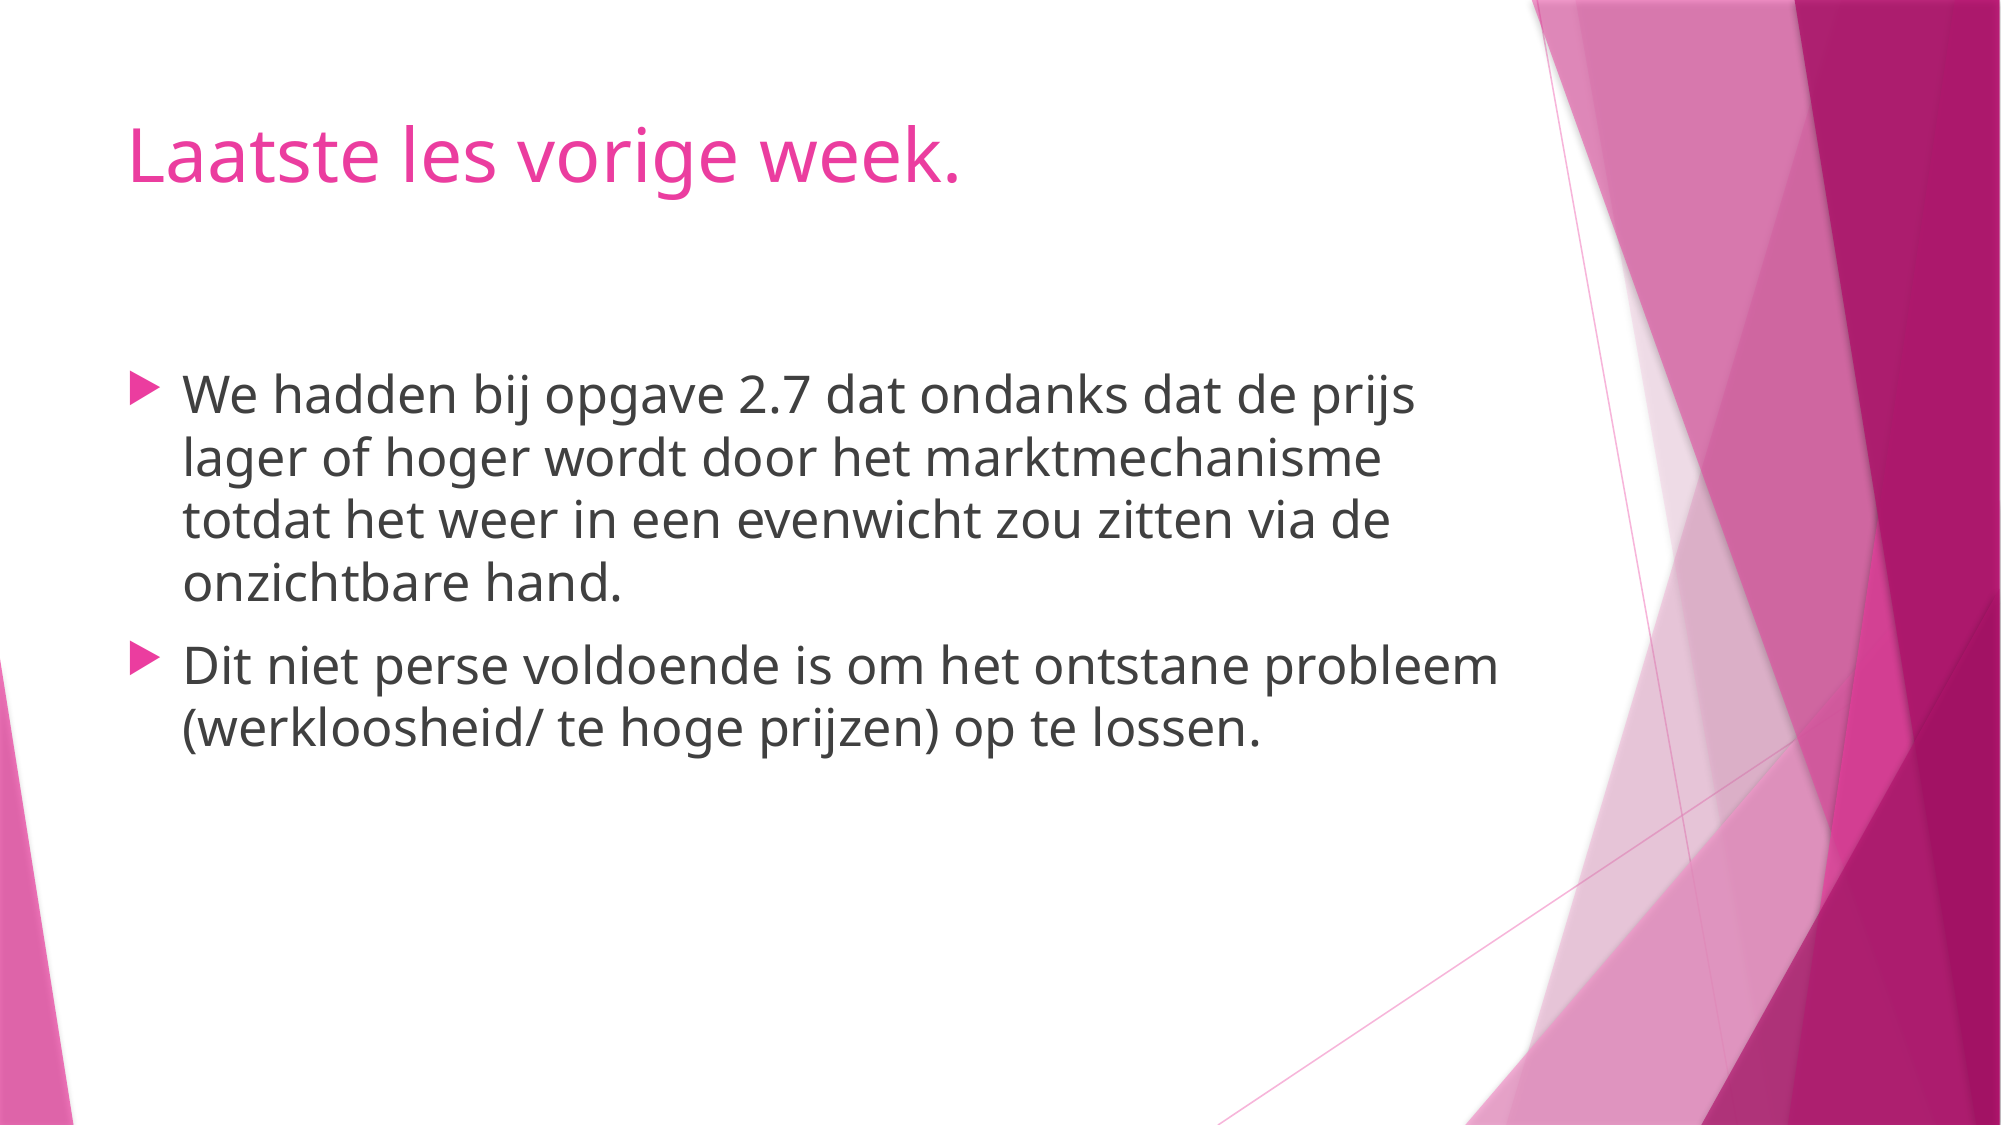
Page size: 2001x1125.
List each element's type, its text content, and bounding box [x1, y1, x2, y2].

list We hadden bij opgave 2.7 dat ondanks dat de prijs lager of hoger wordt door het marktmechanisme totdat het weer in een evenwicht zou zitten via de onzichtbare hand. Dit niet perse voldoende is om het ontstane probleem (werkloosheid/ te hoge prijzen) op te lossen. [111, 354, 1522, 992]
title Laatste les vorige week. [111, 99, 1522, 317]
